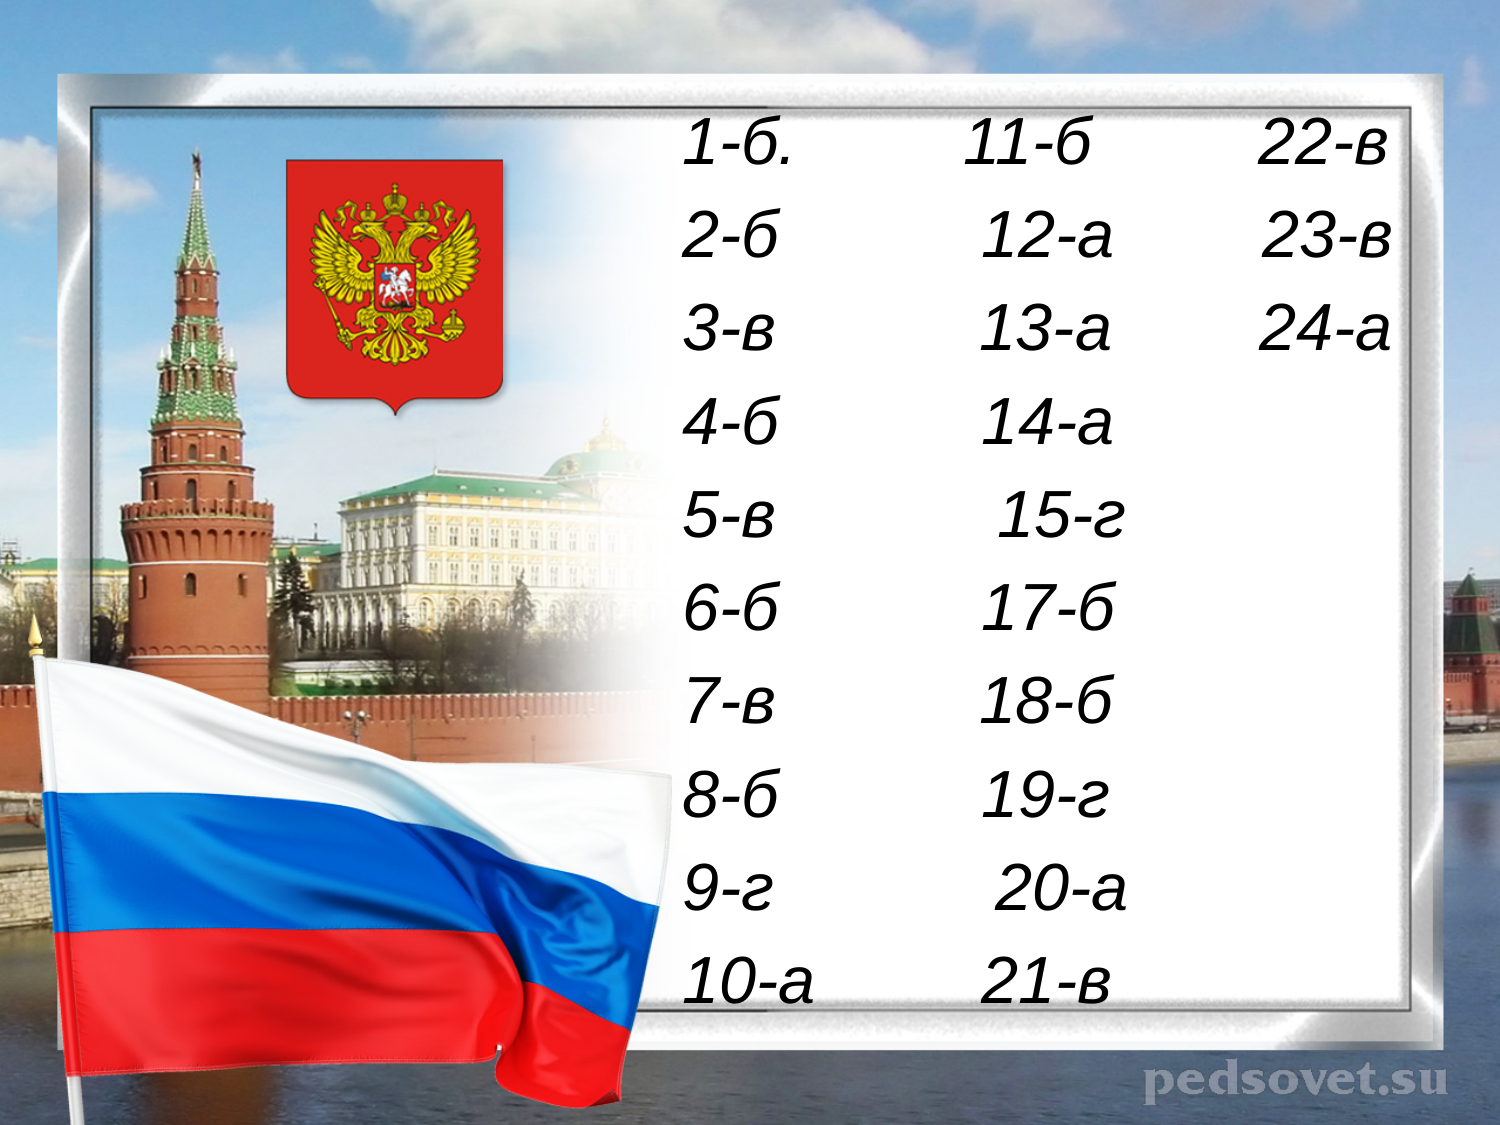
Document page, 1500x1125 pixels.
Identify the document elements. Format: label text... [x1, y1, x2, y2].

list 1-б. 11-б 22-в 2-б 12-а 23-в 3-в 13-а 24-а 4-б 14-а 5-в 15-г 6-б 17-б 7-в 18-б 8-б 19-г 9-г 20-а 10-а 21-в [667, 90, 1437, 1012]
picture [0, 0, 1500, 1125]
